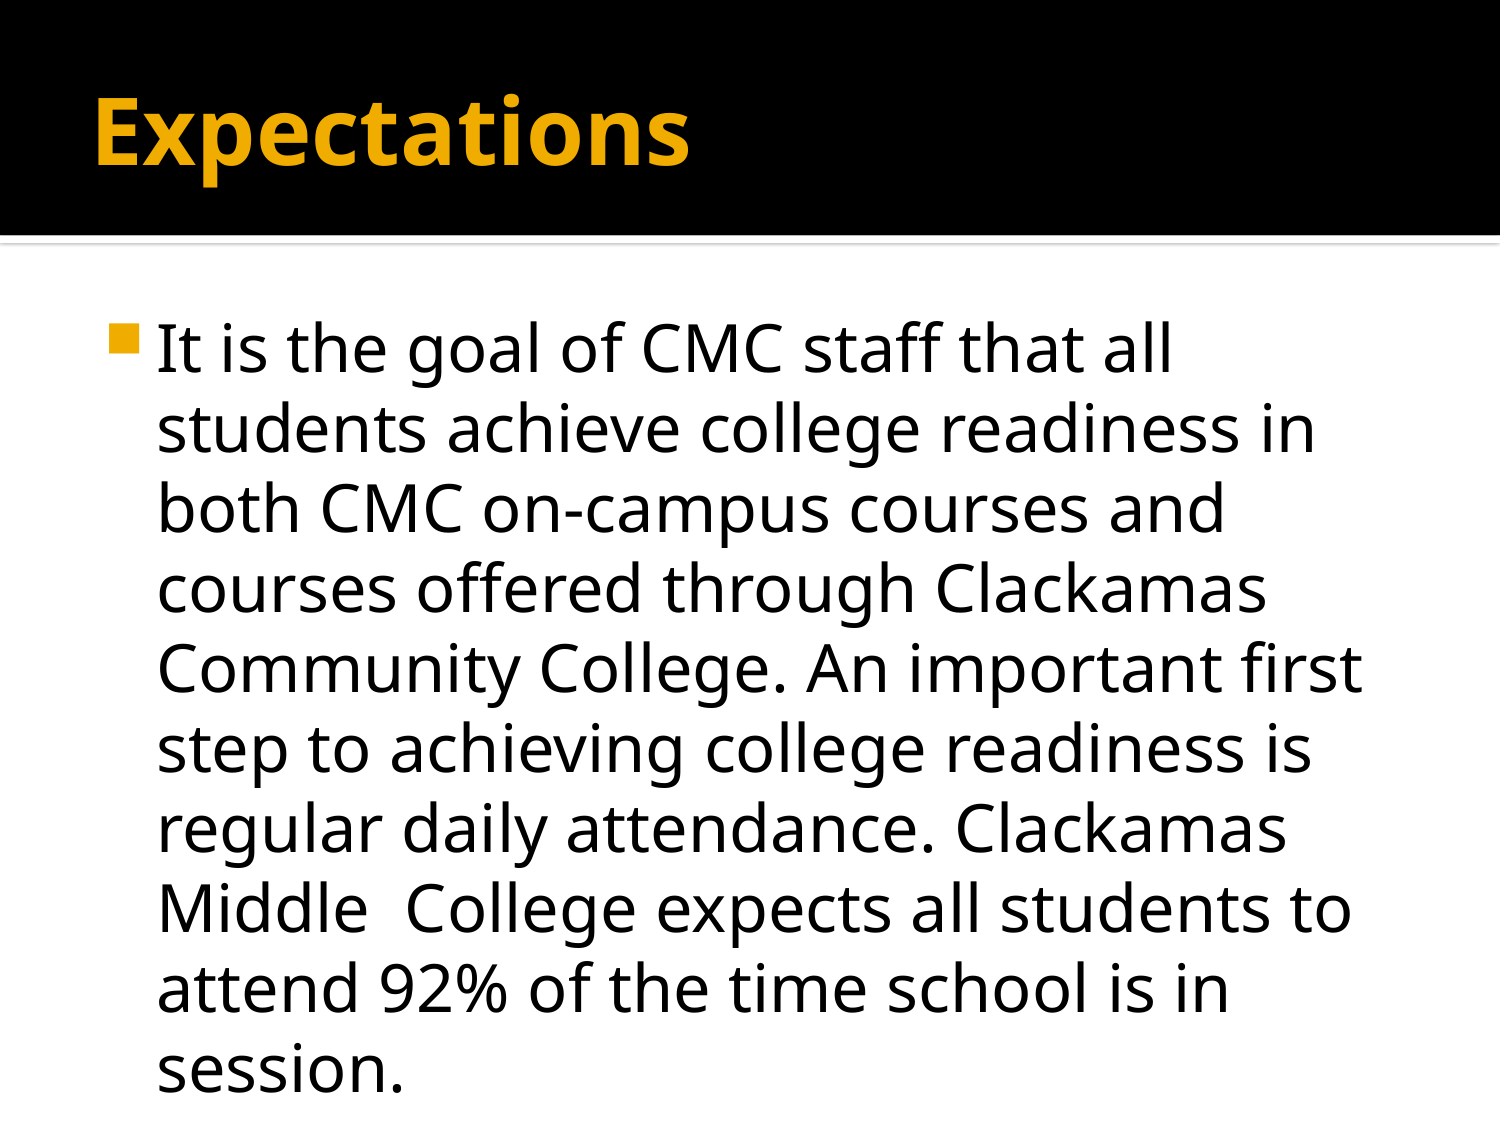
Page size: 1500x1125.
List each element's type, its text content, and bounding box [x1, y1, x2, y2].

title Expectations [75, 25, 1425, 231]
list It is the goal of CMC staff that all students achieve college readiness in both CMC on-campus courses and courses offered through Clackamas Community College. An important first step to achieving college readiness is regular daily attendance. Clackamas Middle College expects all students to attend 92% of the time school is in session. [75, 291, 1425, 1050]
